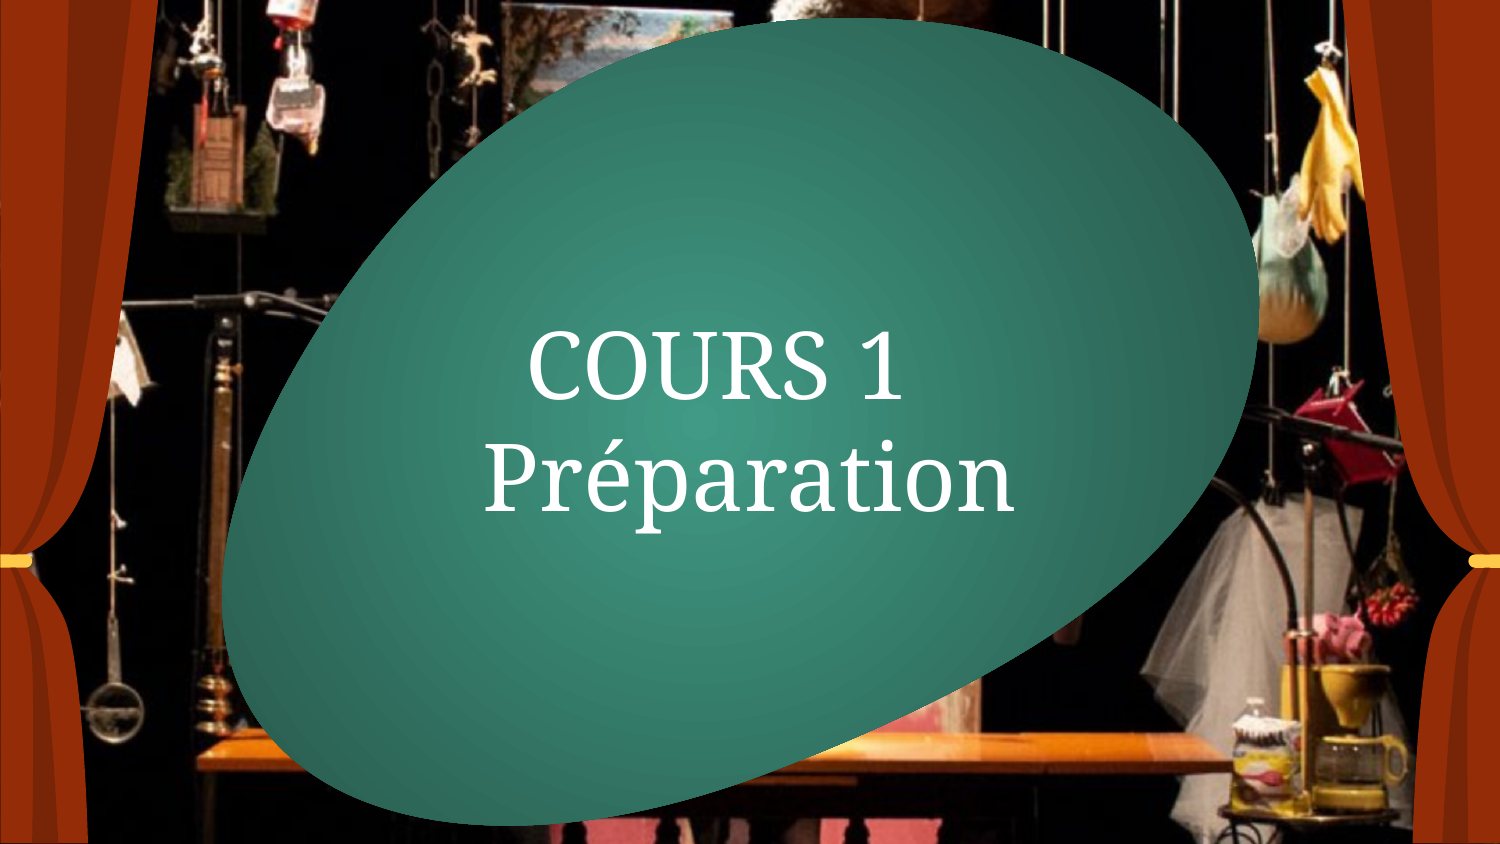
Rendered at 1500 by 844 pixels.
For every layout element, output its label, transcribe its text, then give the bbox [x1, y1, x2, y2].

text_box [381, 18, 1260, 574]
title COURS 1 Préparation [369, 241, 1131, 595]
picture [28, 0, 1472, 844]
text_box [222, 256, 1106, 826]
